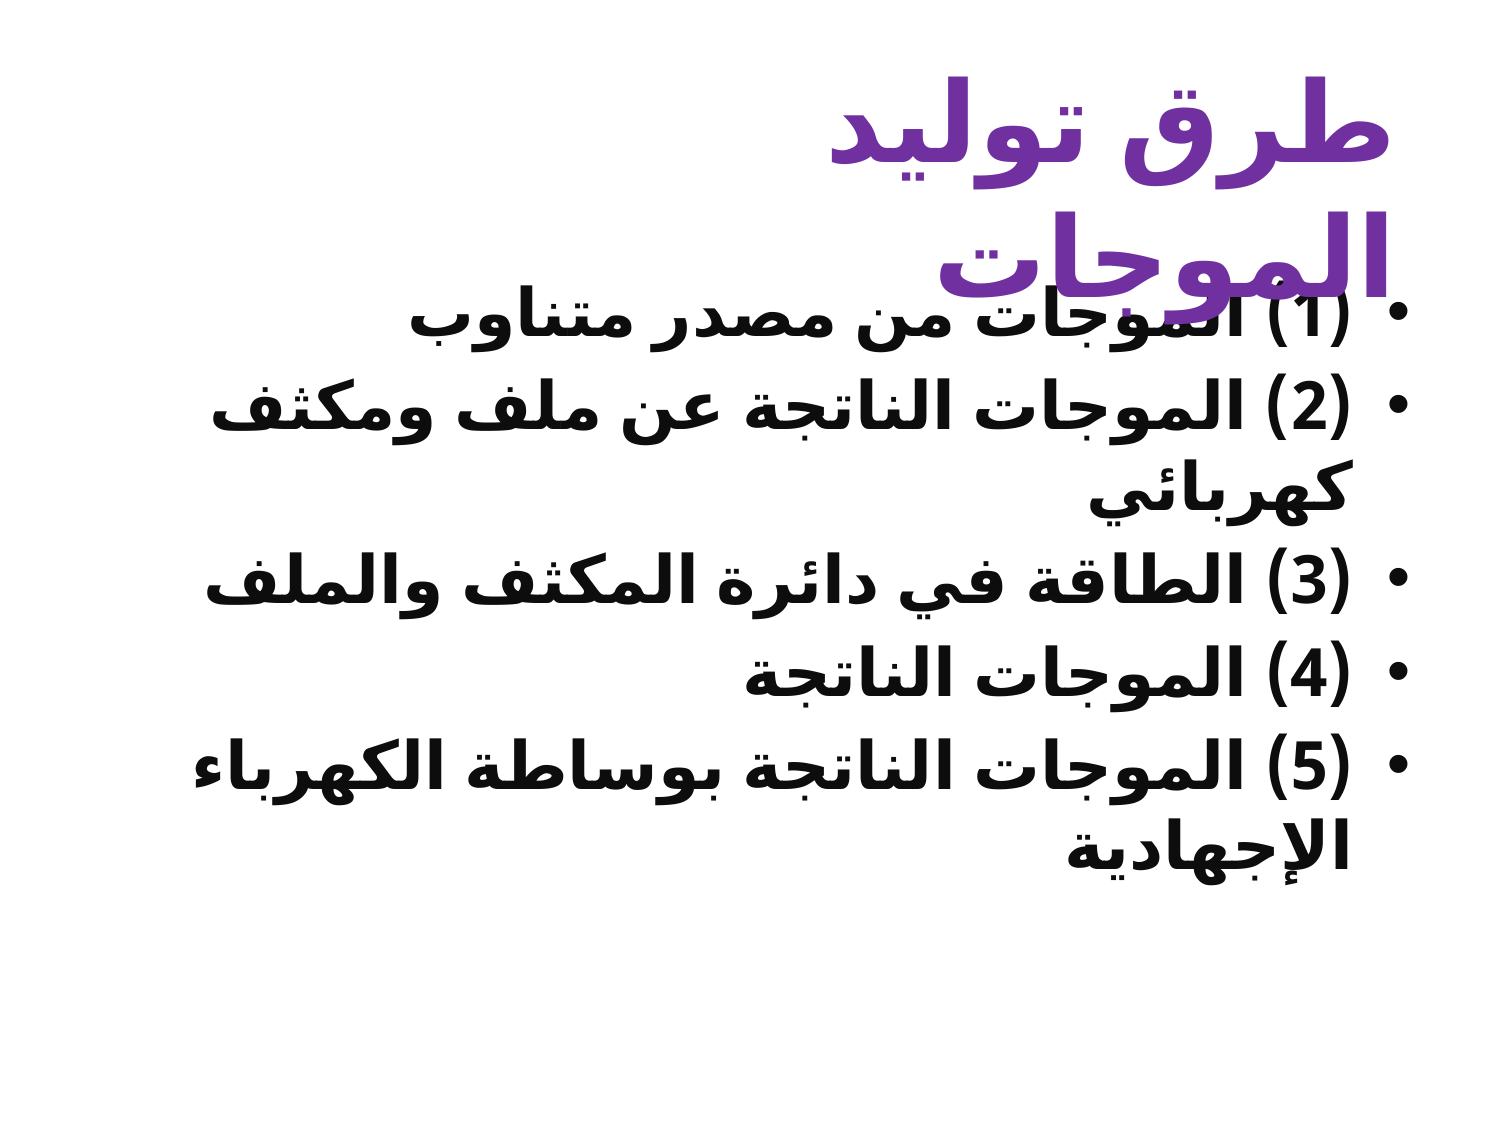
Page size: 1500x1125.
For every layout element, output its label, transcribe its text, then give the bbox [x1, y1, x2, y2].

list (1) الموجات من مصدر متناوب (2) الموجات الناتجة عن ملف ومكثف كهربائي (3) الطاقة في دائرة المكثف والملف (4) الموجات الناتجة (5) الموجات الناتجة بوساطة الكهرباء الإجهادية [75, 262, 1425, 1005]
text_box طرق توليد الموجات [655, 42, 1412, 328]
